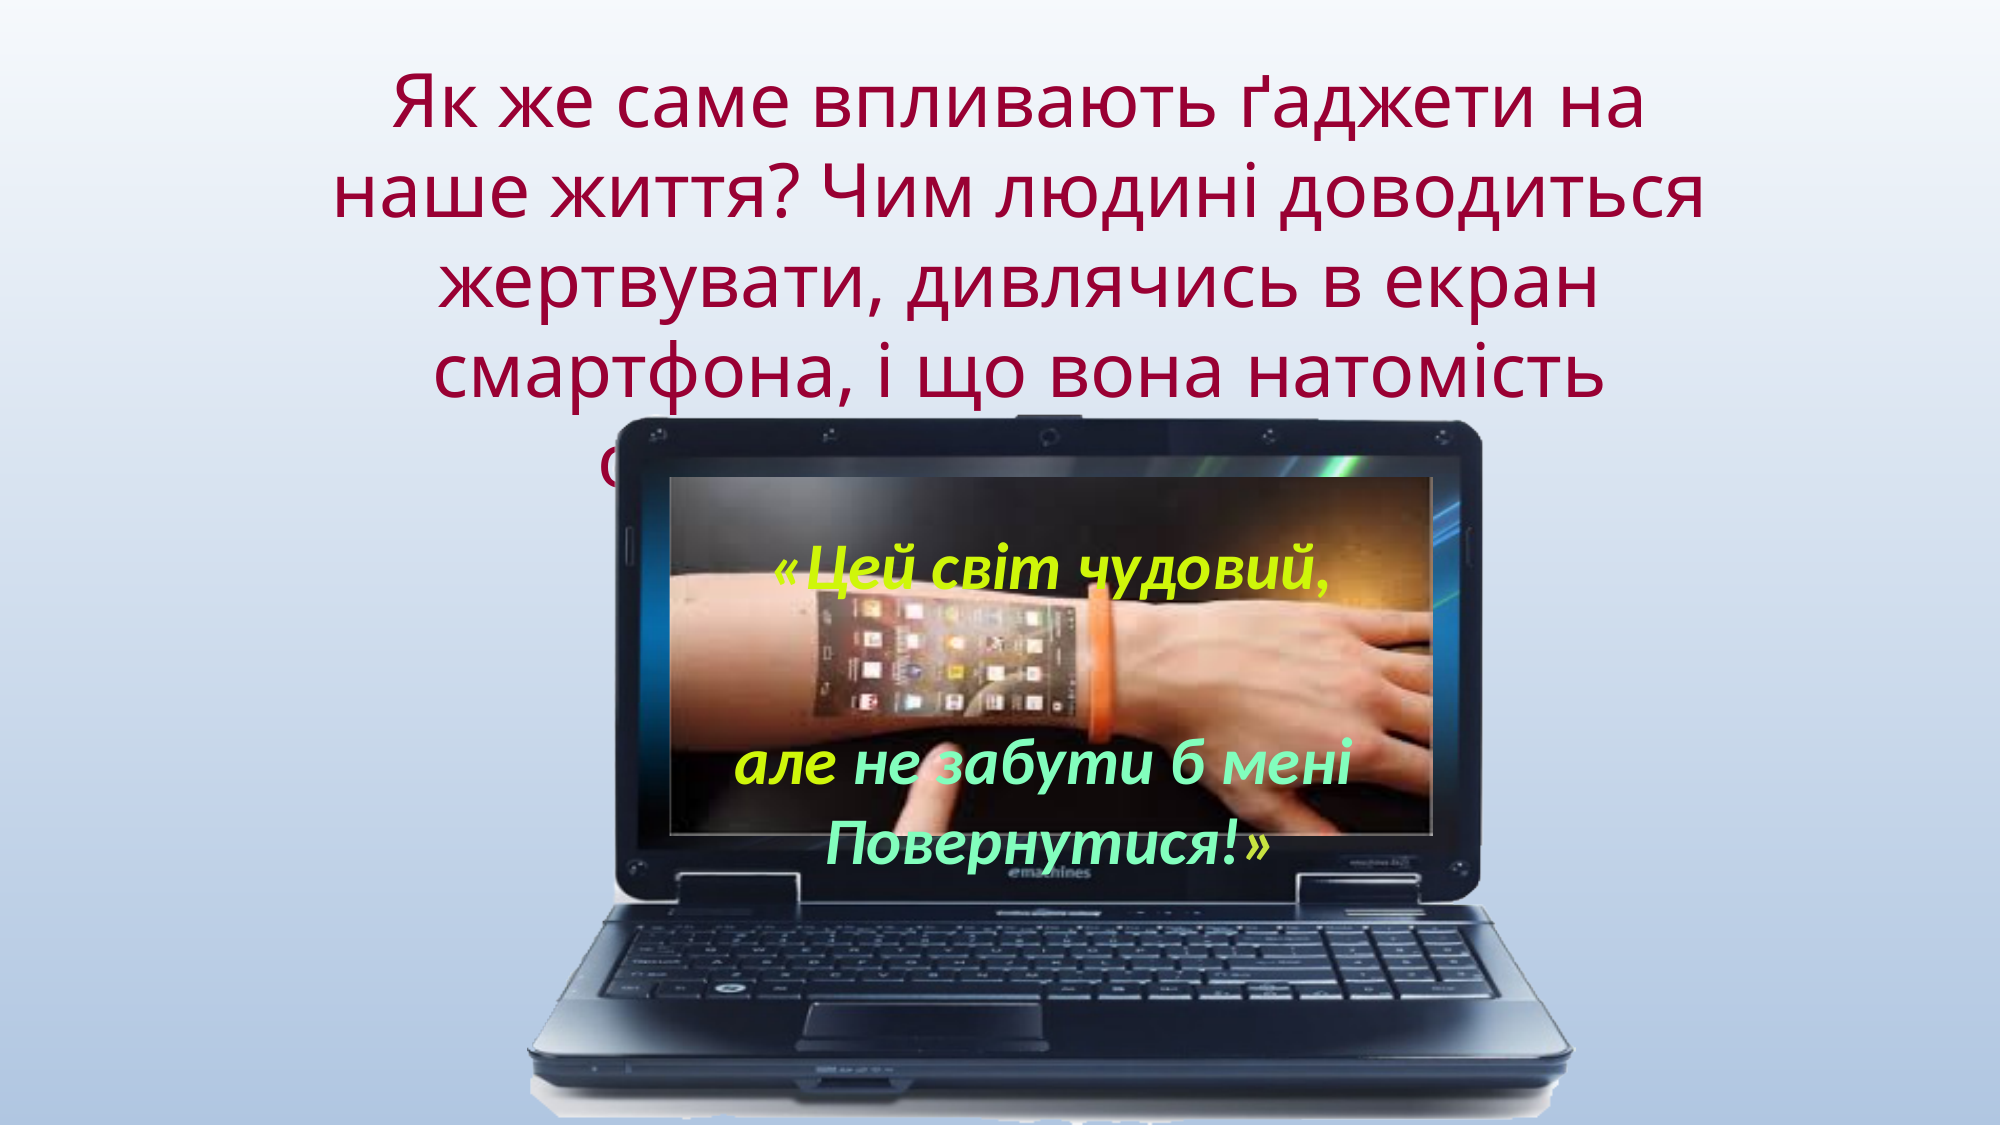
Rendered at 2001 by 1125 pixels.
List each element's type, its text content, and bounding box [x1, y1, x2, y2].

list Як же саме впливають ґаджети на наше життя? Чим людині доводиться жертвувати, дивлячись в екран смартфона, і що вона натомість отримує завдяки йому. [314, 44, 1726, 682]
picture [527, 413, 1576, 1125]
